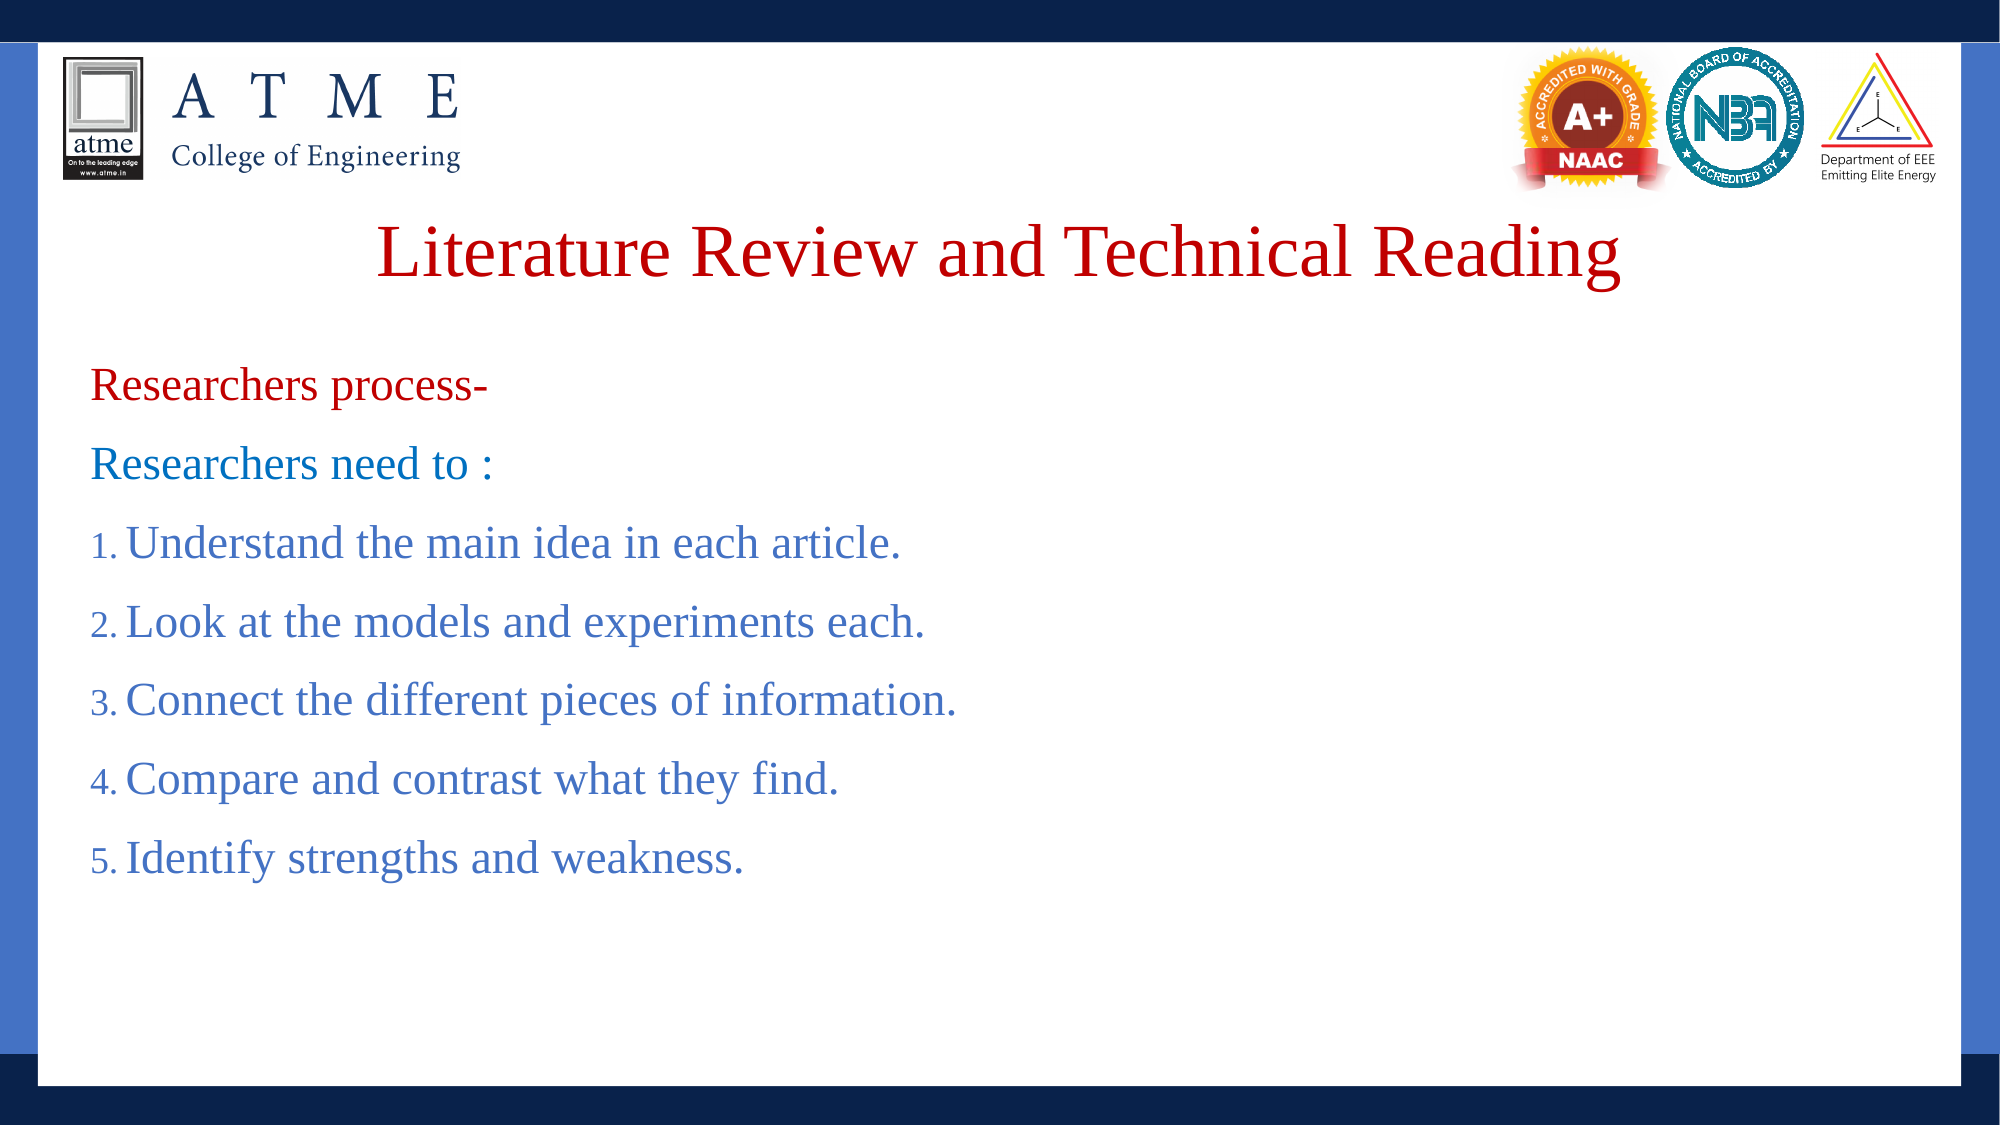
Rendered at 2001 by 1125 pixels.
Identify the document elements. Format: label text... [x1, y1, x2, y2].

picture [1531, 60, 1651, 99]
title Literature Review and Technical Reading [189, 99, 1810, 323]
list Researchers process- Researchers need to : Understand the main idea in each article. Look at the models and experiments each. Connect the different pieces of information. Compare and contrast what they find. Identify strengths and weakness. [75, 351, 1925, 892]
picture [0, 1054, 2000, 1125]
picture [1815, 49, 1939, 184]
picture [63, 57, 461, 180]
picture [0, 0, 2000, 43]
picture [1666, 47, 1804, 99]
